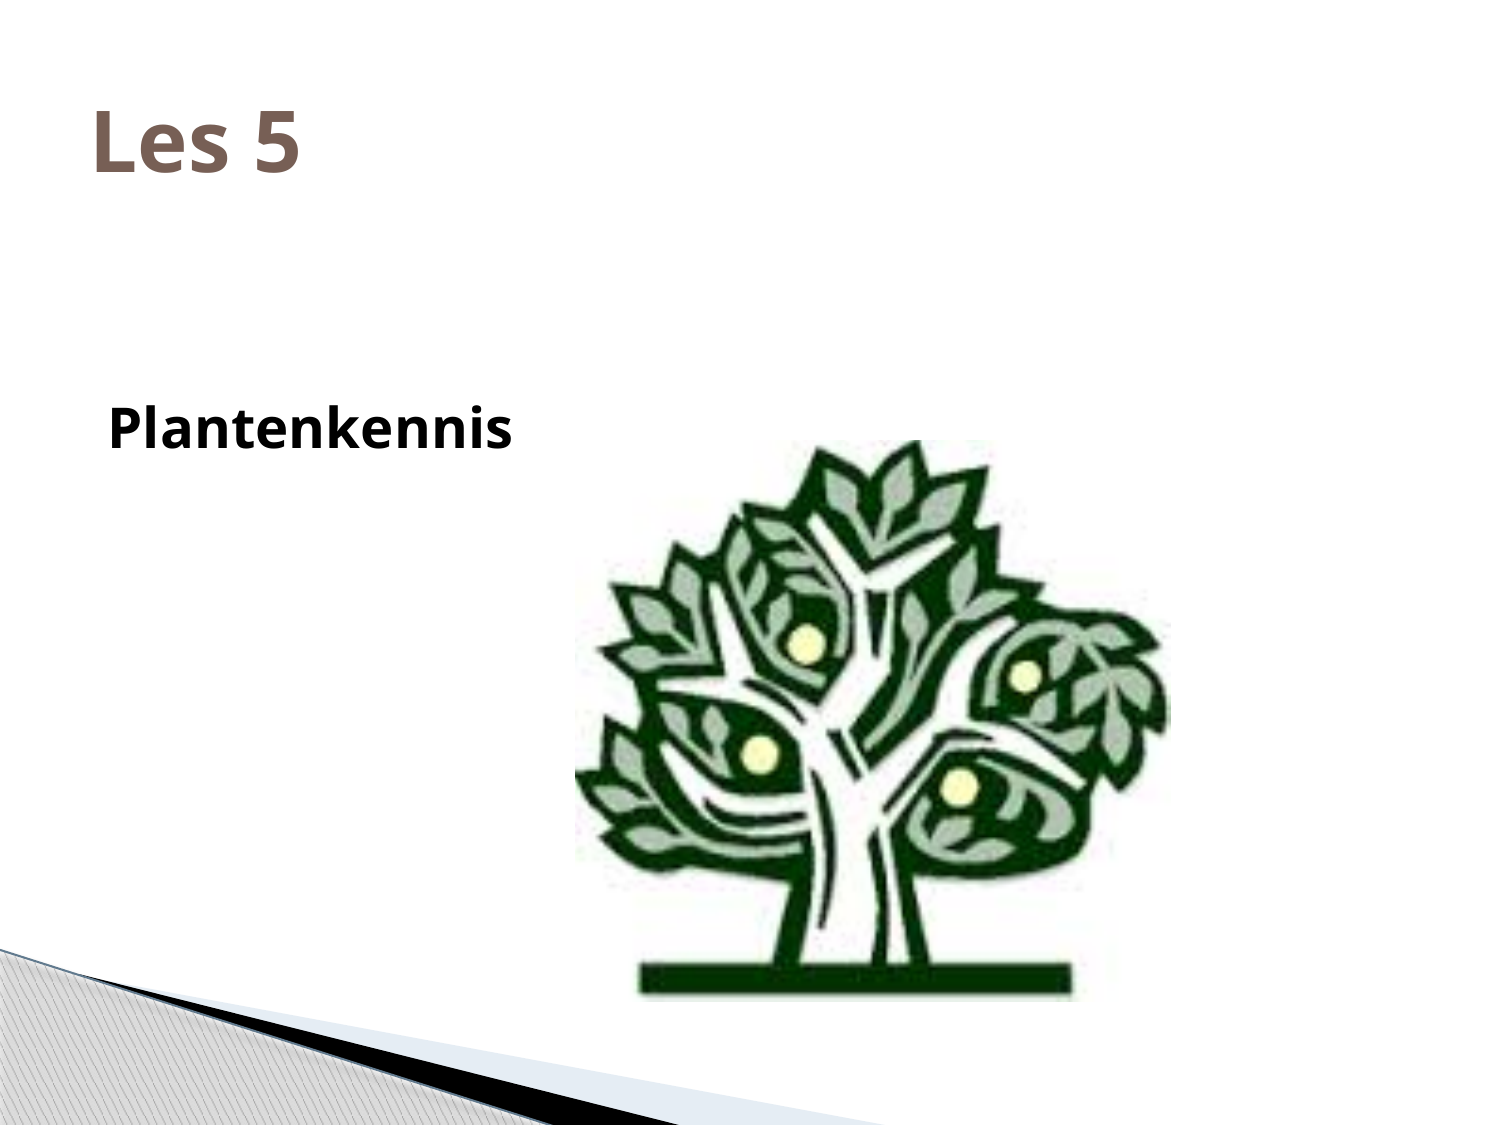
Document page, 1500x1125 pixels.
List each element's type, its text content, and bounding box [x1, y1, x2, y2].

picture [575, 440, 1171, 1002]
title Les 5 [75, 45, 1425, 233]
list Plantenkennis [75, 385, 1425, 986]
